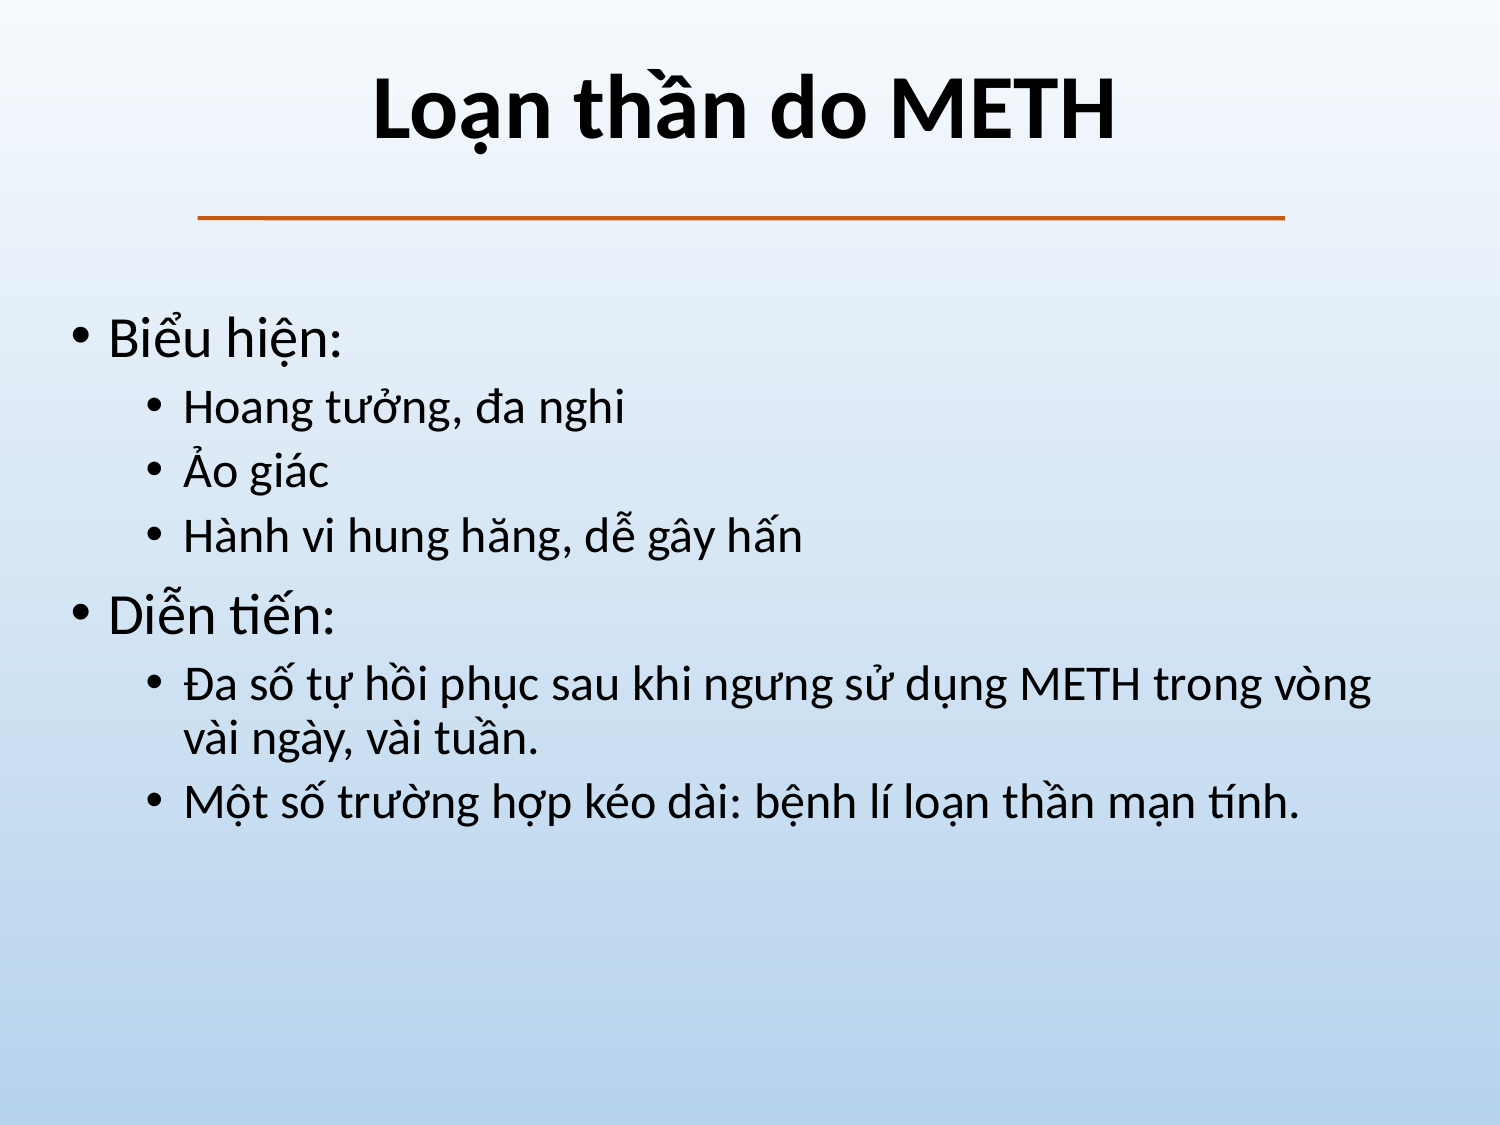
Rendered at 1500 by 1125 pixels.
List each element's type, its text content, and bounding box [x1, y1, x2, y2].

list Biểu hiện: Hoang tưởng, đa nghi Ảo giác Hành vi hung hăng, dễ gây hấn Diễn tiến: Đa số tự hồi phục sau khi ngưng sử dụng METH trong vòng vài ngày, vài tuần. Một số trường hợp kéo dài: bệnh lí loạn thần mạn tính. [55, 299, 1436, 1014]
title Loạn thần do METH [55, 0, 1436, 219]
